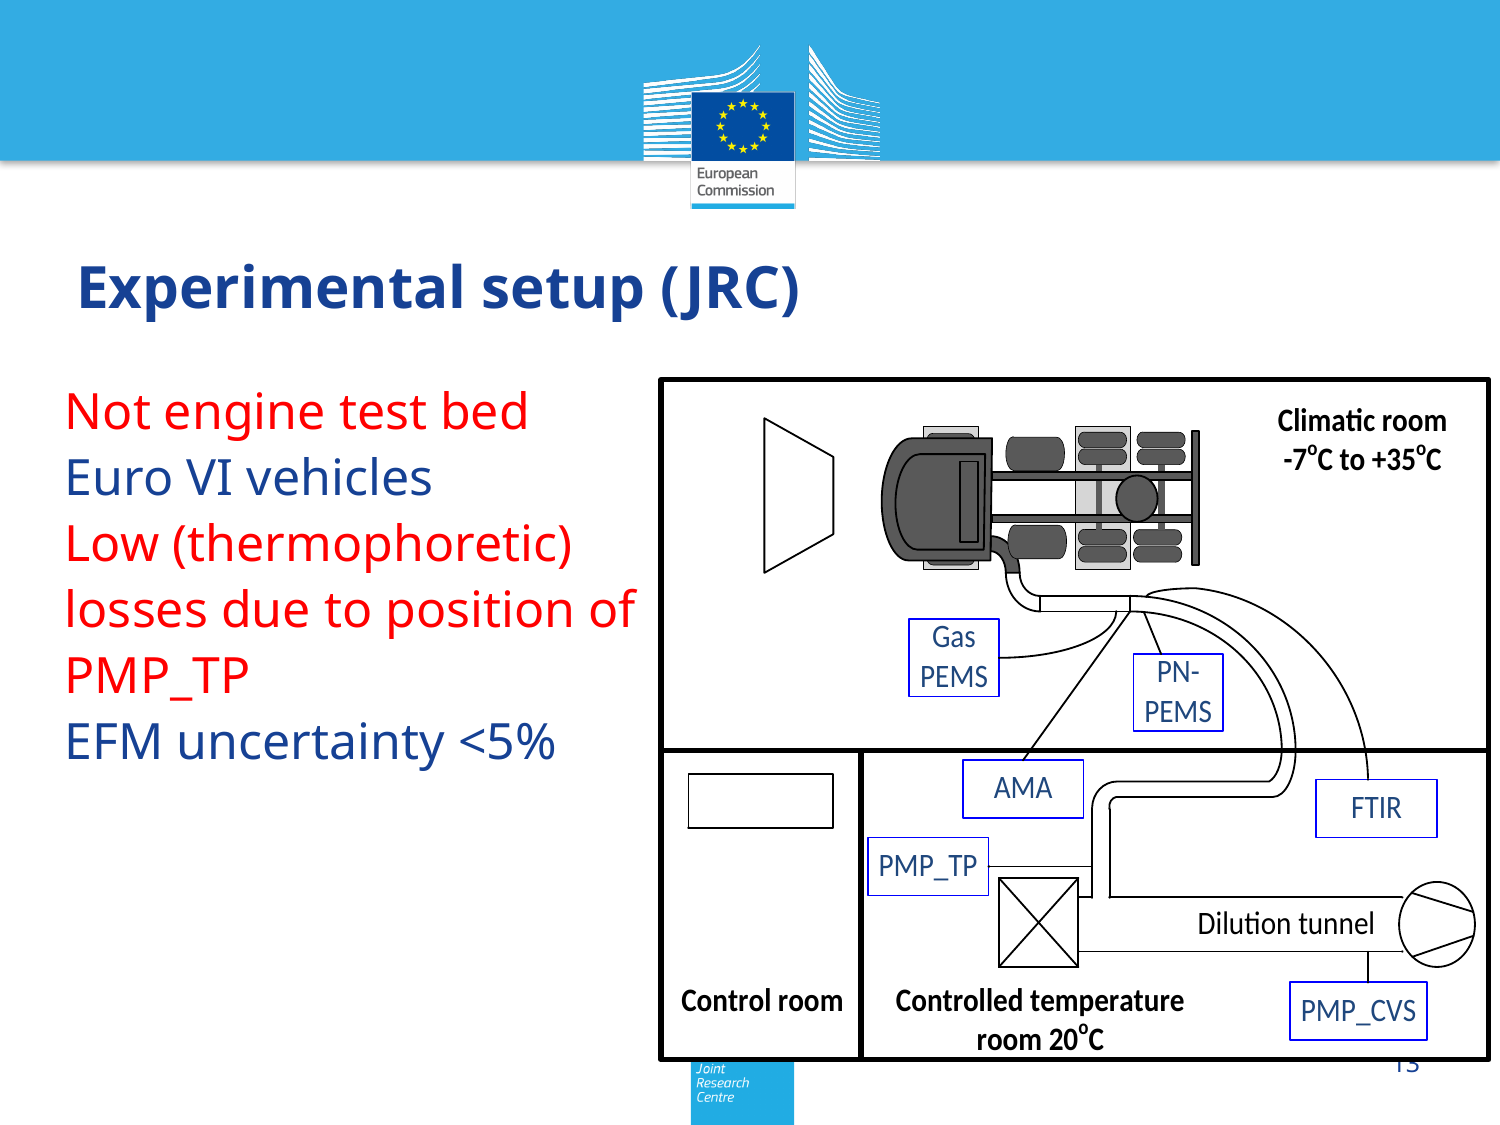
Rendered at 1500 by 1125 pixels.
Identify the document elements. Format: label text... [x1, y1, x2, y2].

title Experimental setup (JRC) [76, 243, 1424, 350]
list Not engine test bed Euro VI vehicles Low (thermophoretic) losses due to position of PMP_TP EFM uncertainty <5% [64, 373, 653, 894]
picture [655, 373, 1495, 1067]
